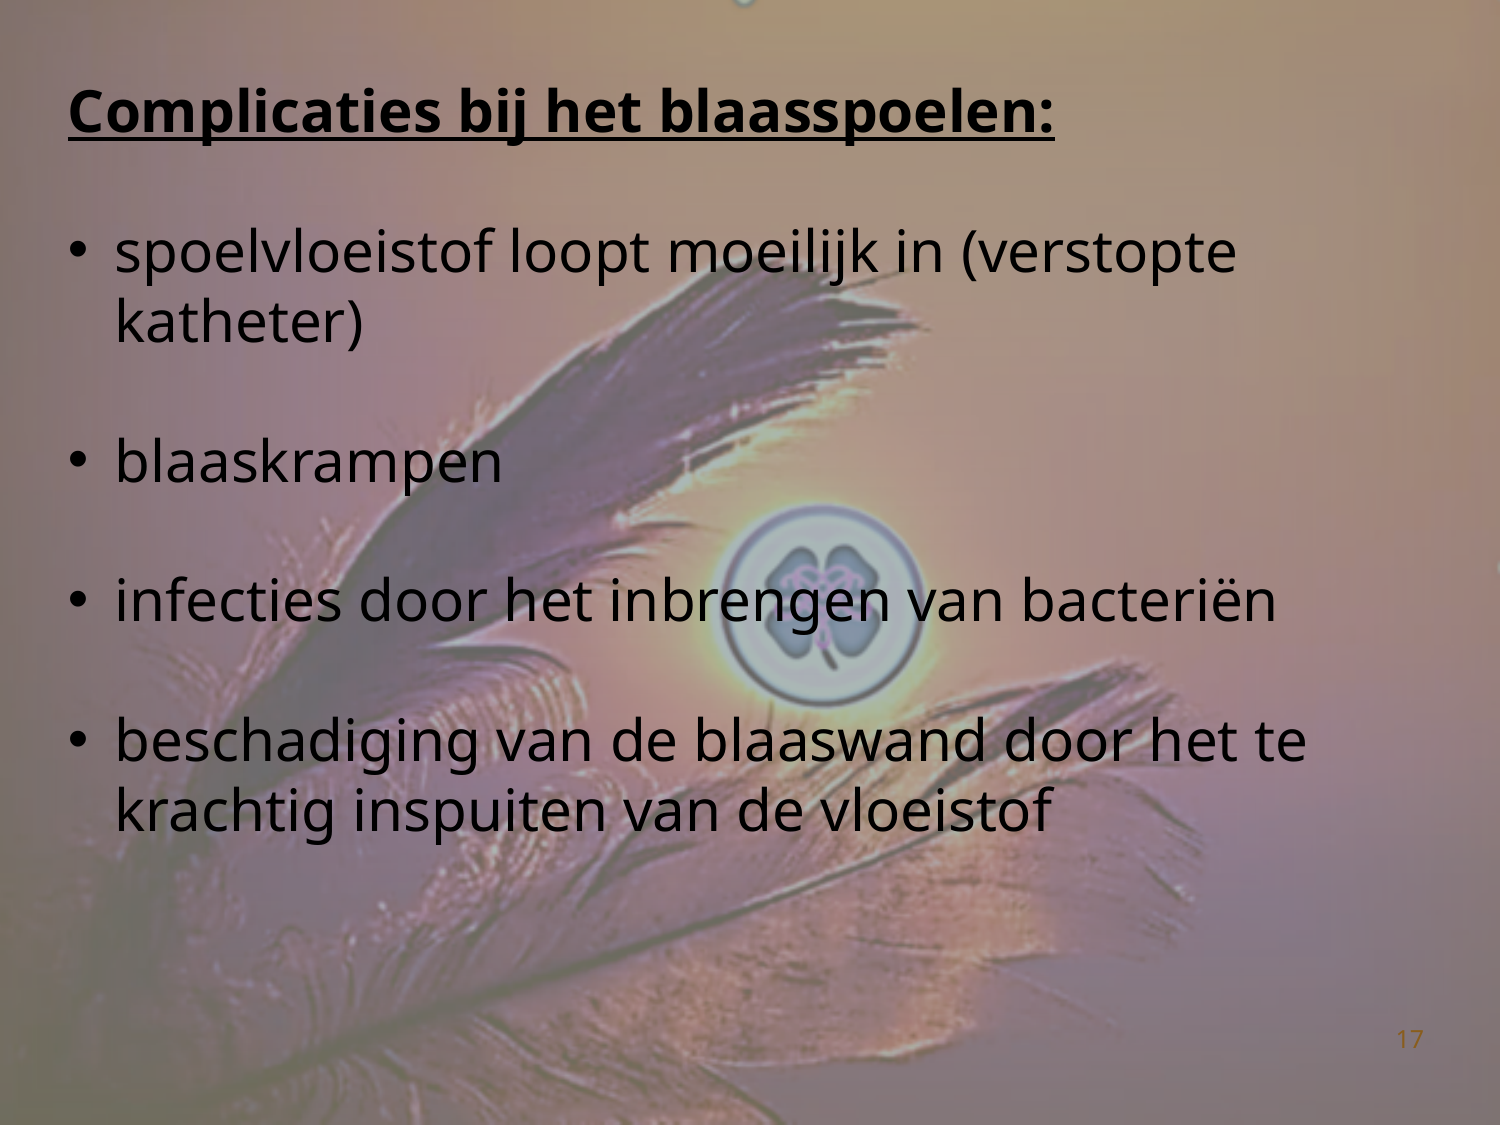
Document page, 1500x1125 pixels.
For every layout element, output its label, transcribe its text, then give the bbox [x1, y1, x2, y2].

slide_number 17 [1089, 1010, 1440, 1071]
text_box Complicaties bij het blaasspoelen: spoelvloeistof loopt moeilijk in (verstopte katheter) blaaskrampen infecties door het inbrengen van bacteriën beschadiging van de blaaswand door het te krachtig inspuiten van de vloeistof [53, 66, 1471, 851]
